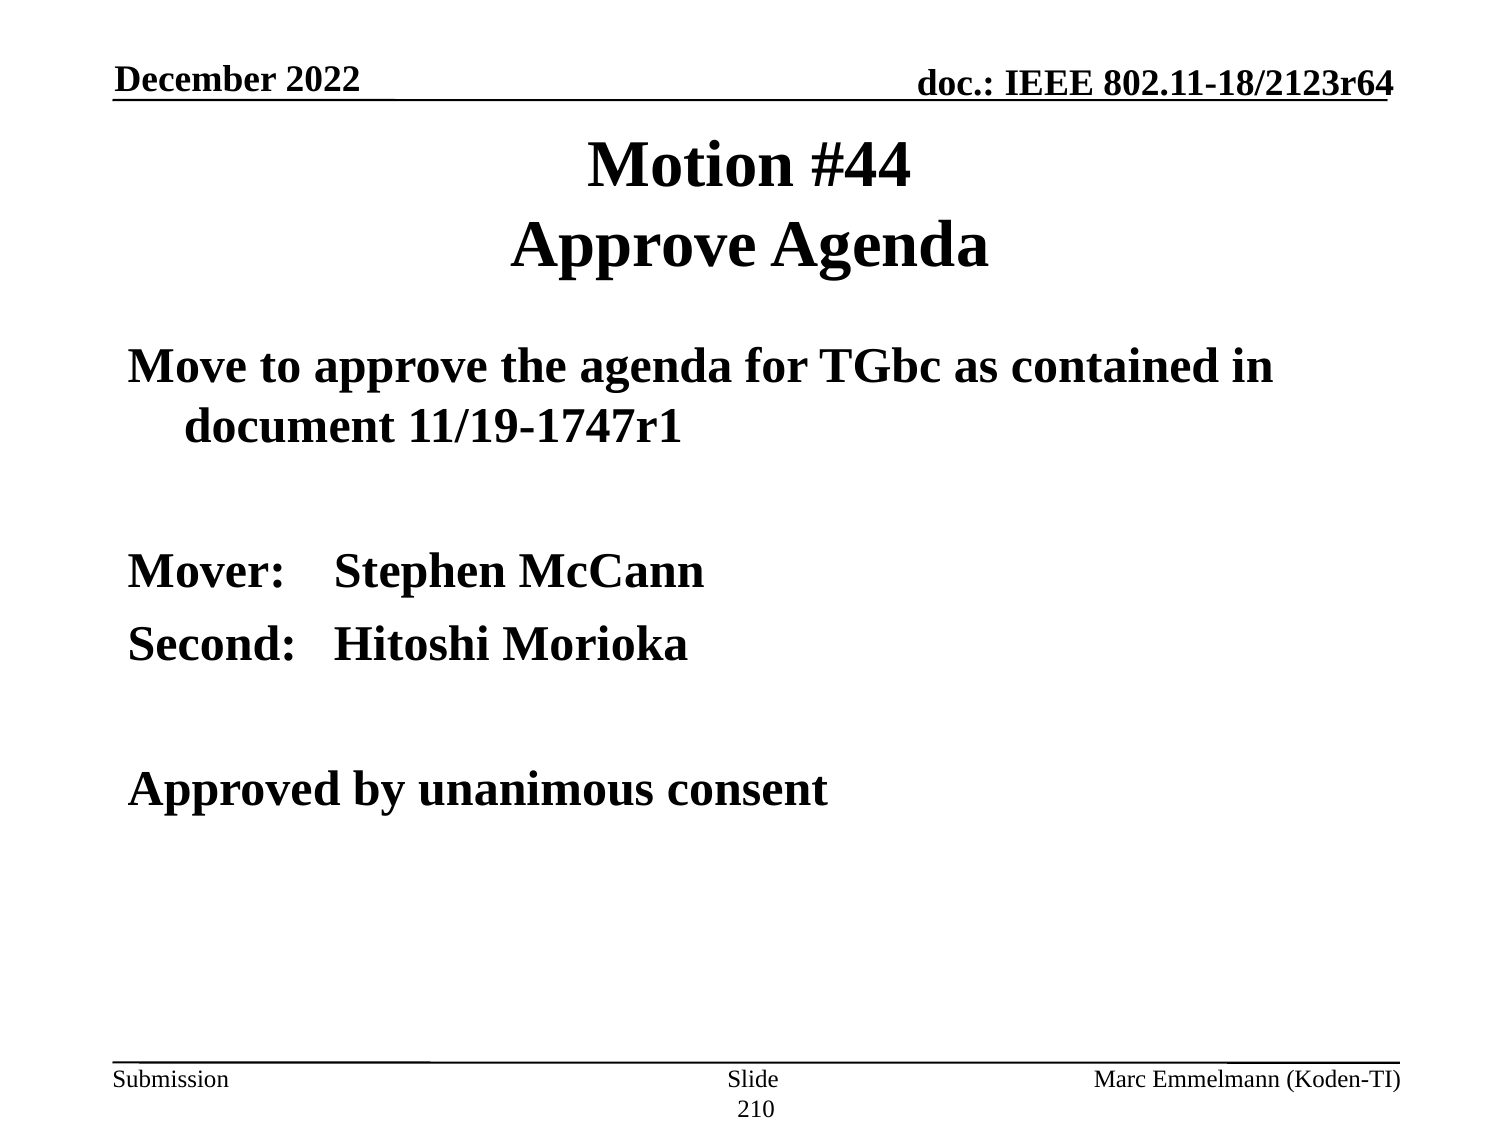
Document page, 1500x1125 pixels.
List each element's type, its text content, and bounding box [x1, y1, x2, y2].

slide_number Slide 210 [712, 1061, 800, 1123]
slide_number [114, 54, 423, 100]
title Motion #44 Approve Agenda [112, 112, 1388, 288]
list Move to approve the agenda for TGbc as contained in document 11/19-1747r1 Mover: Stephen McCann Second: Hitoshi Morioka Approved by unanimous consent [112, 324, 1388, 1000]
footer Marc Emmelmann (Koden-TI) [878, 1061, 1402, 1093]
